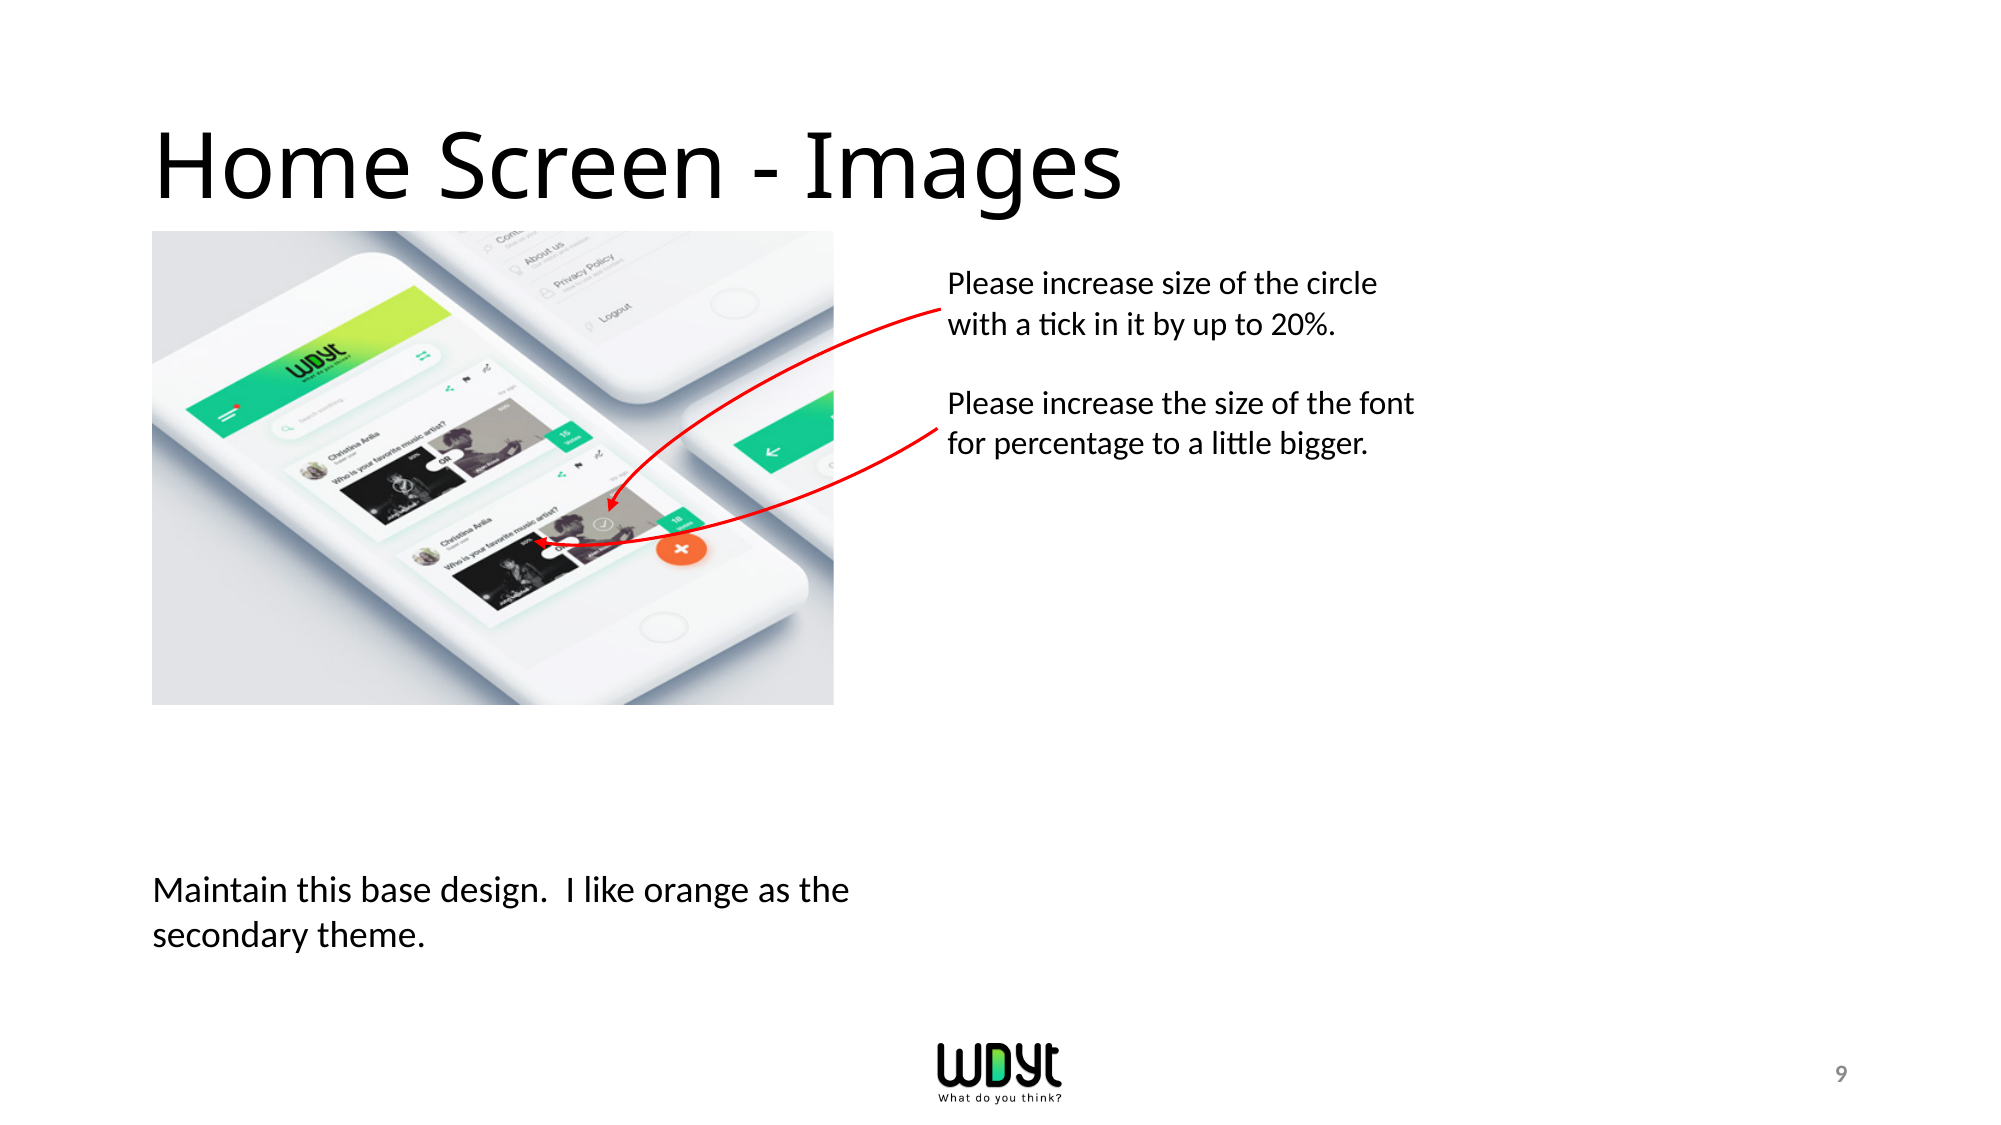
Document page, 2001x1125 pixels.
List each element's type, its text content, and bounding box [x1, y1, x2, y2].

title Home Screen - Images [137, 59, 1863, 278]
text_box [834, 420, 938, 485]
picture [925, 1015, 1075, 1125]
text_box [834, 308, 941, 402]
text_box Maintain this base design. I like orange as the secondary theme. [137, 858, 914, 963]
text_box Please increase size of the circle with a tick in it by up to 20%. Please increase the size of the font for percentage to a little bigger. [933, 254, 1452, 509]
slide_number 9 [1412, 1042, 1863, 1103]
picture [123, 231, 834, 732]
